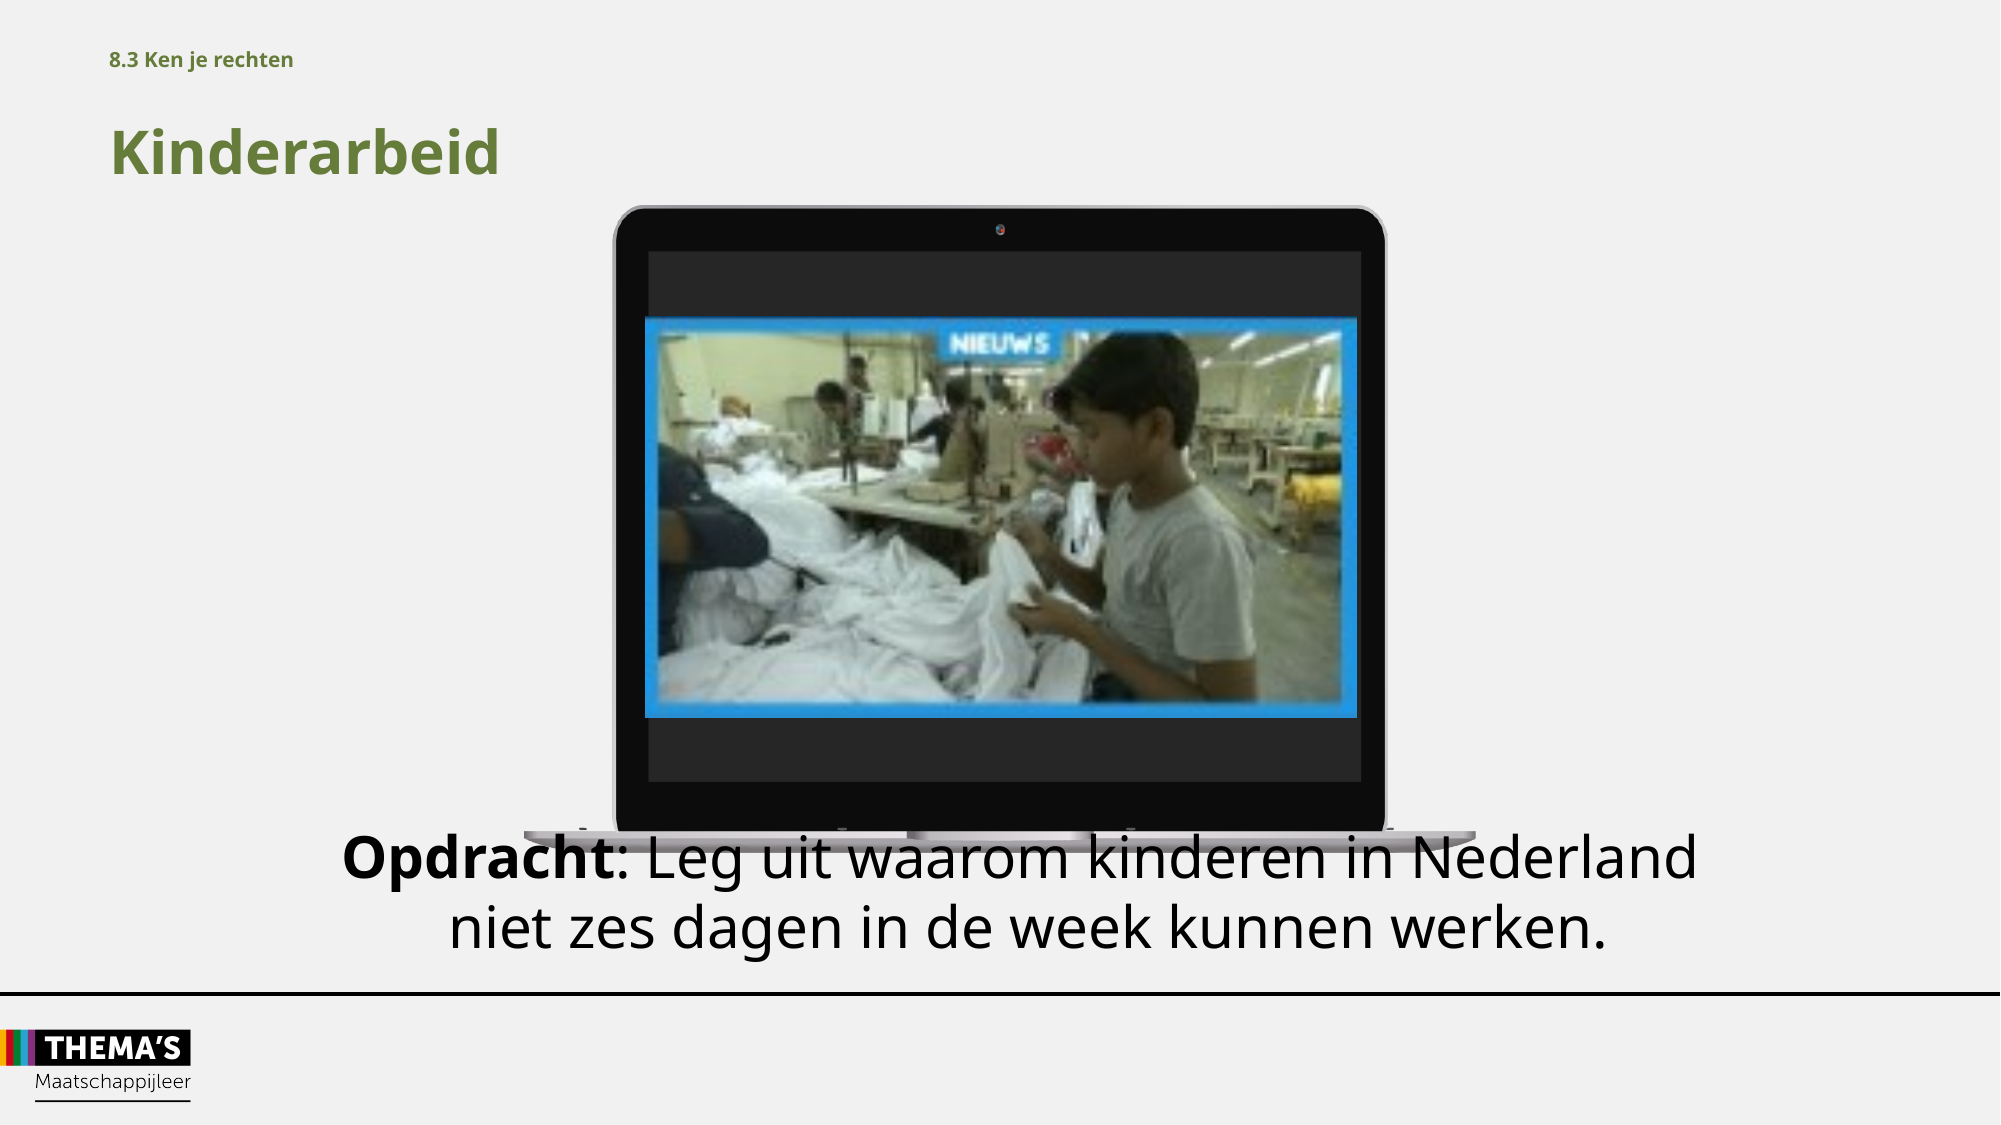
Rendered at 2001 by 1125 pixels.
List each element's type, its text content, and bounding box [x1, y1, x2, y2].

text_box Opdracht: Leg uit waarom kinderen in Nederland niet zes dagen in de week kunnen werken. [326, 813, 1730, 968]
picture [0, 993, 203, 1125]
picture [524, 205, 1476, 813]
list Kinderarbeid [94, 114, 1828, 205]
list 8.3 Ken je rechten [94, 33, 941, 88]
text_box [644, 316, 1358, 719]
